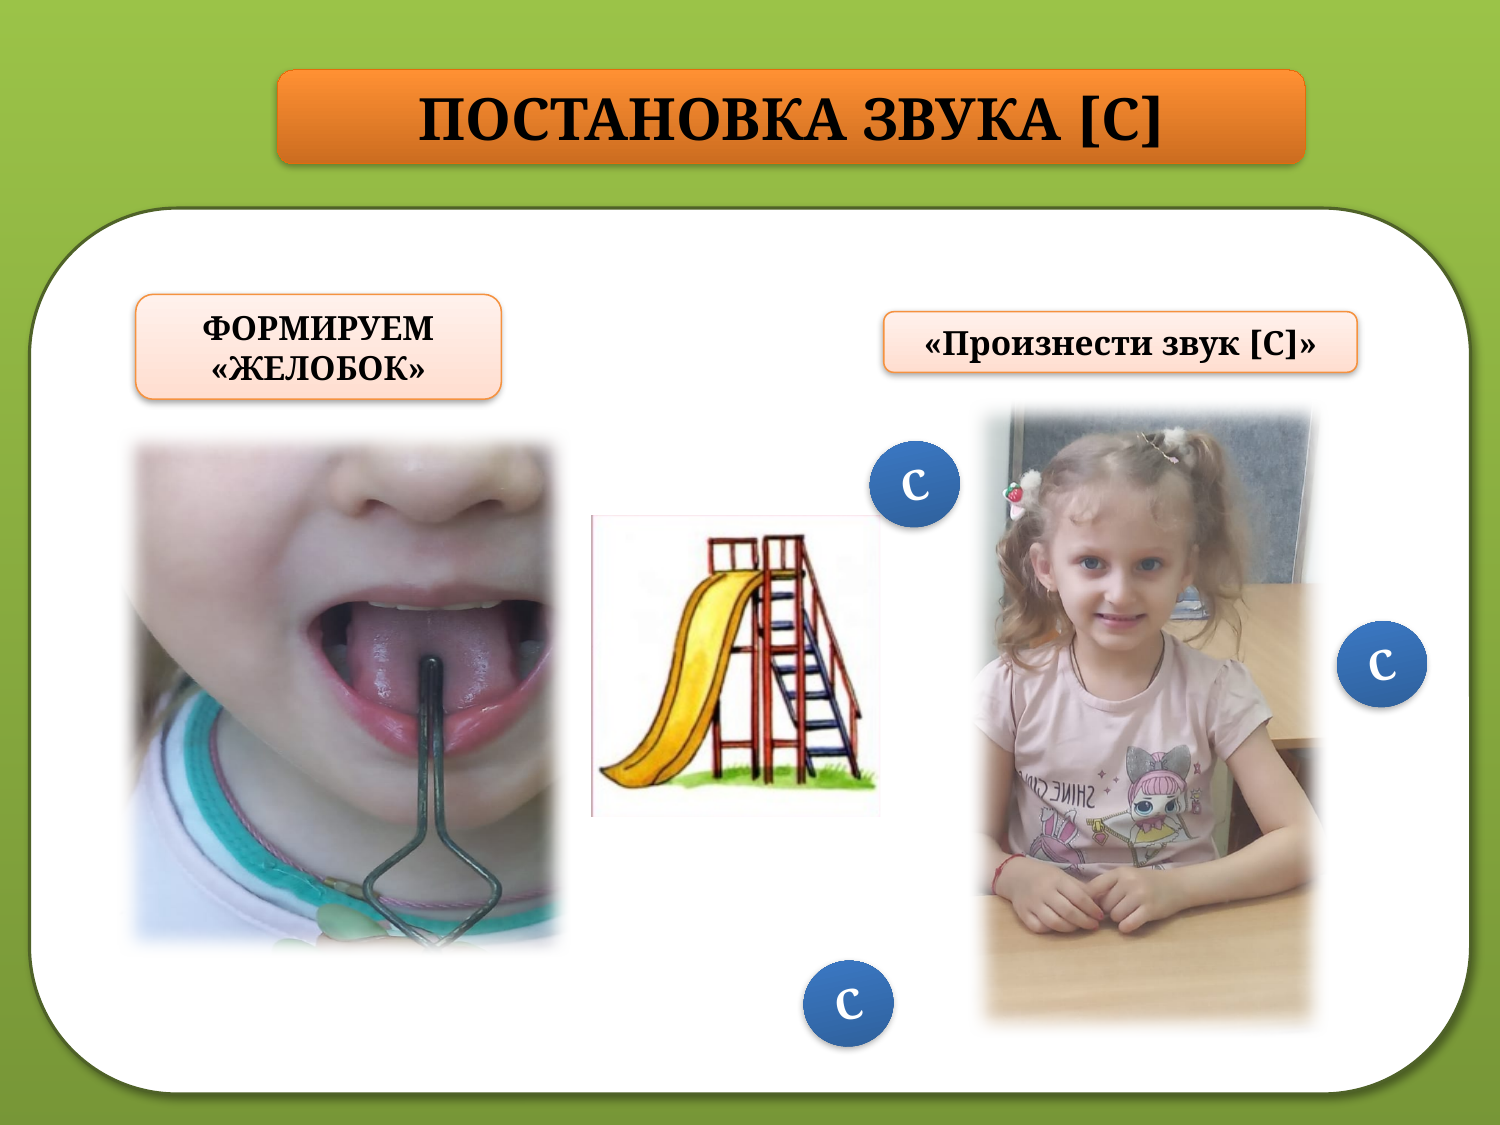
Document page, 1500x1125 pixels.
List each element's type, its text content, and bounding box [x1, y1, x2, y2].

text_box ФОРМИРУЕМ «ЖЕЛОБОК» [134, 293, 503, 400]
picture [116, 426, 572, 959]
text_box «Произнести звук [С]» [882, 310, 1358, 374]
text_box [27, 205, 1473, 1097]
text_box ПОСТАНОВКА ЗВУКА [С] [277, 69, 1306, 164]
text_box С [869, 441, 960, 528]
picture [591, 514, 881, 817]
text_box С [803, 960, 894, 1047]
text_box [0, 0, 1500, 1125]
picture [967, 396, 1330, 1040]
text_box С [1337, 621, 1427, 708]
